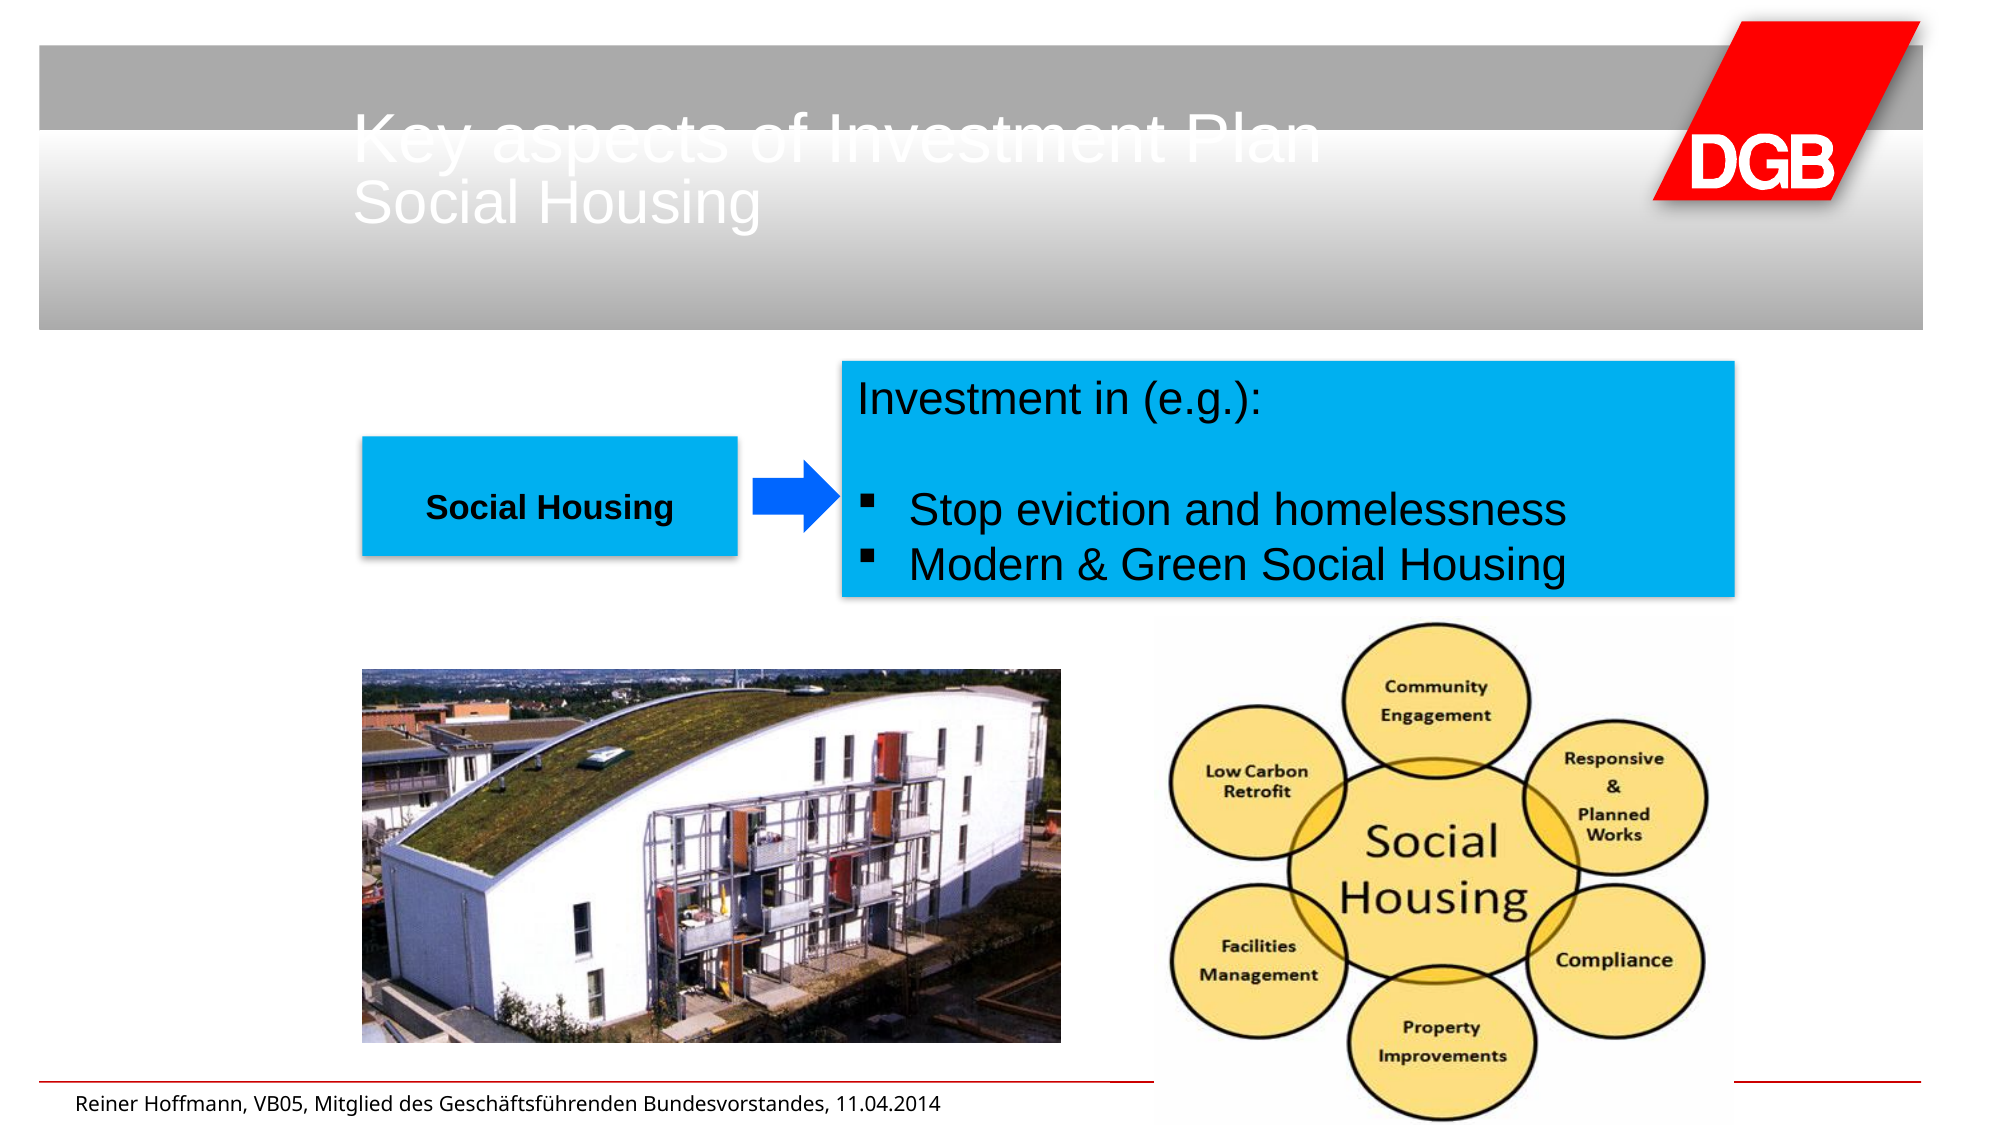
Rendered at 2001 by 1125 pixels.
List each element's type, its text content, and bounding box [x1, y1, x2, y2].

picture [1154, 616, 1734, 1125]
text_box Social Housing [362, 436, 738, 556]
text_box Key aspects of Investment Plan Social Housing [352, 117, 1434, 302]
picture [1592, 336, 1874, 609]
picture [362, 669, 1061, 1043]
text_box [750, 457, 843, 535]
text_box Investment in (e.g.): Stop eviction and homelessness Modern & Green Social Housing [842, 360, 1587, 597]
footer Reiner Hoffmann, VB05, Mitglied des Geschäftsführenden Bundesvorstandes, 11.04.2014 [75, 1082, 1149, 1125]
